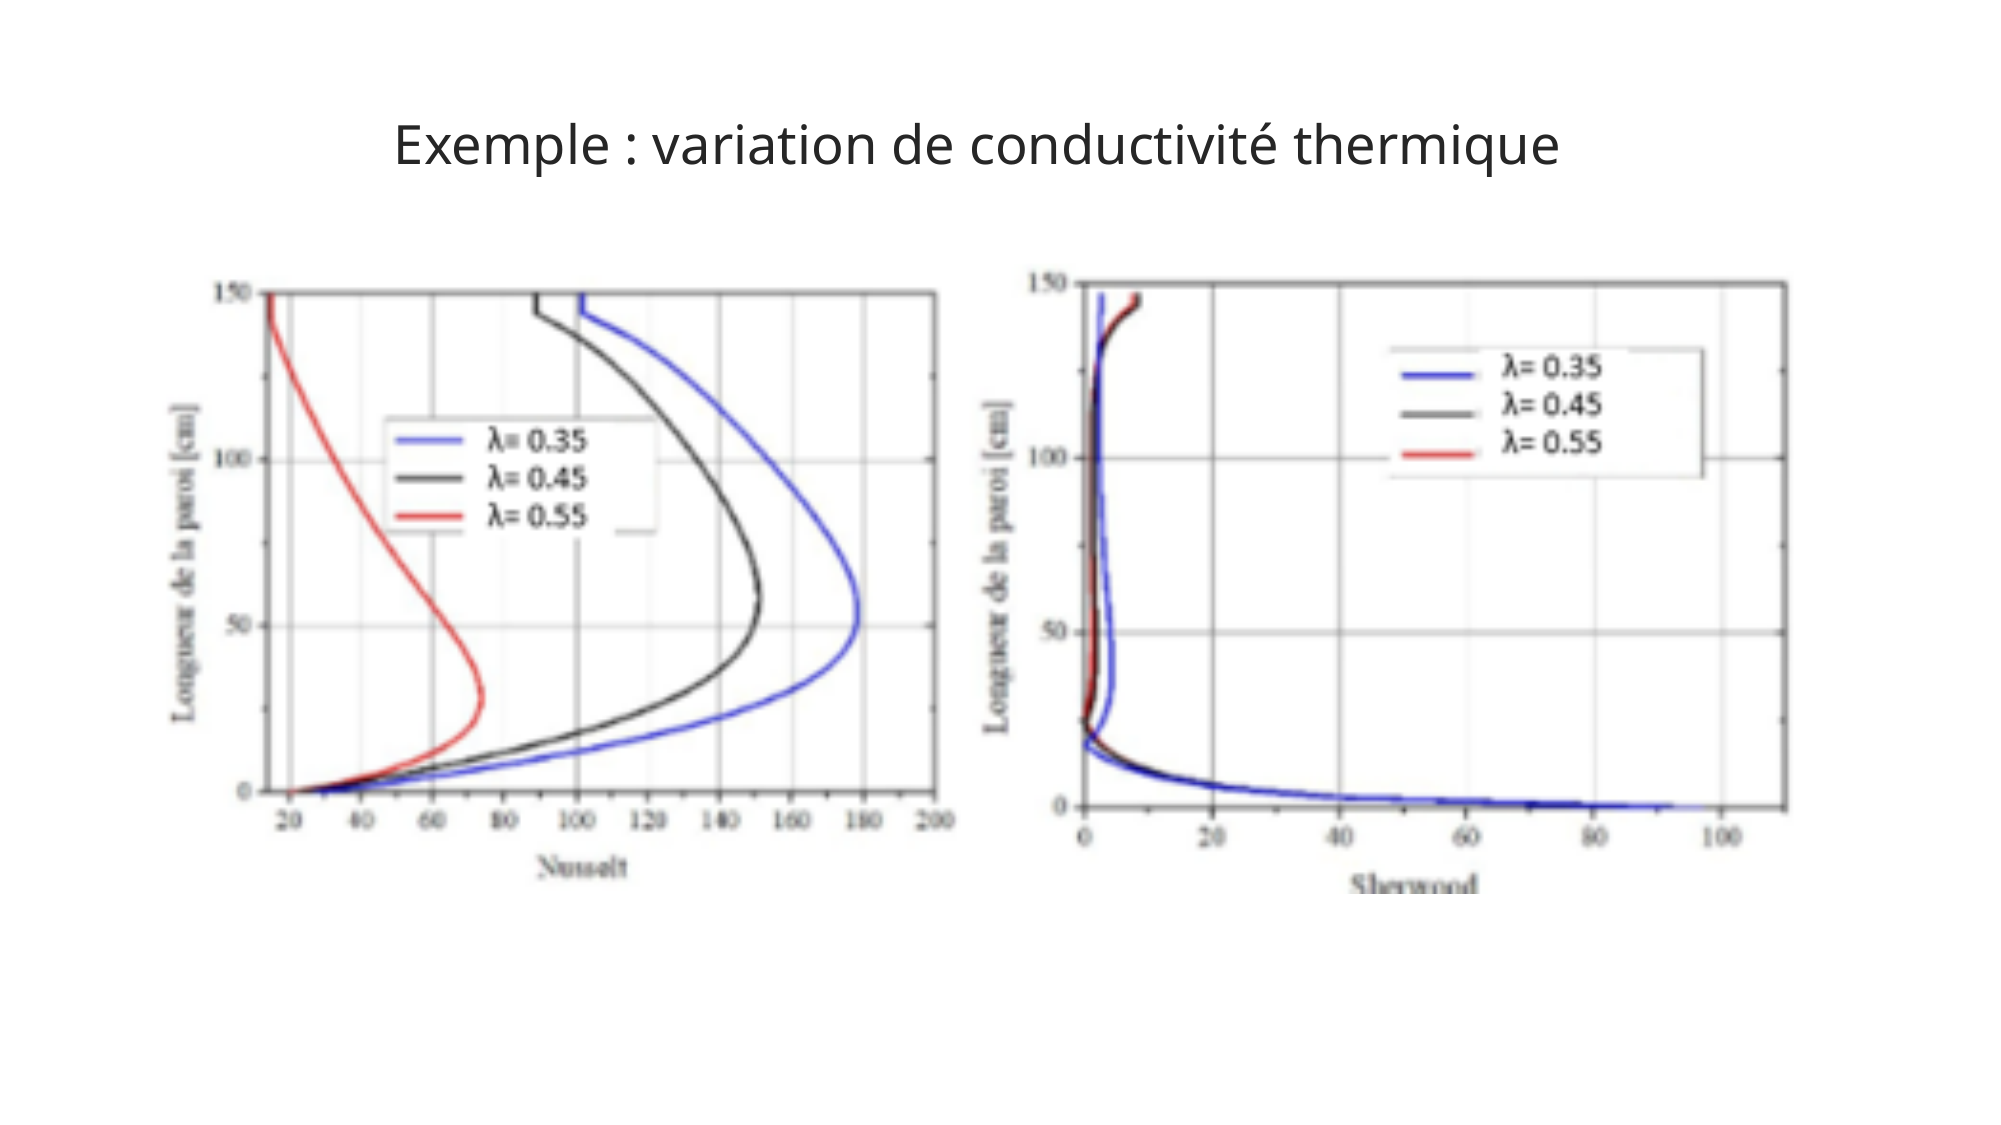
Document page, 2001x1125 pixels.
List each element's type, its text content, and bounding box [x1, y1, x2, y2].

text_box Exemple : variation de conductivité thermique [181, 102, 1775, 237]
picture [135, 263, 1828, 894]
